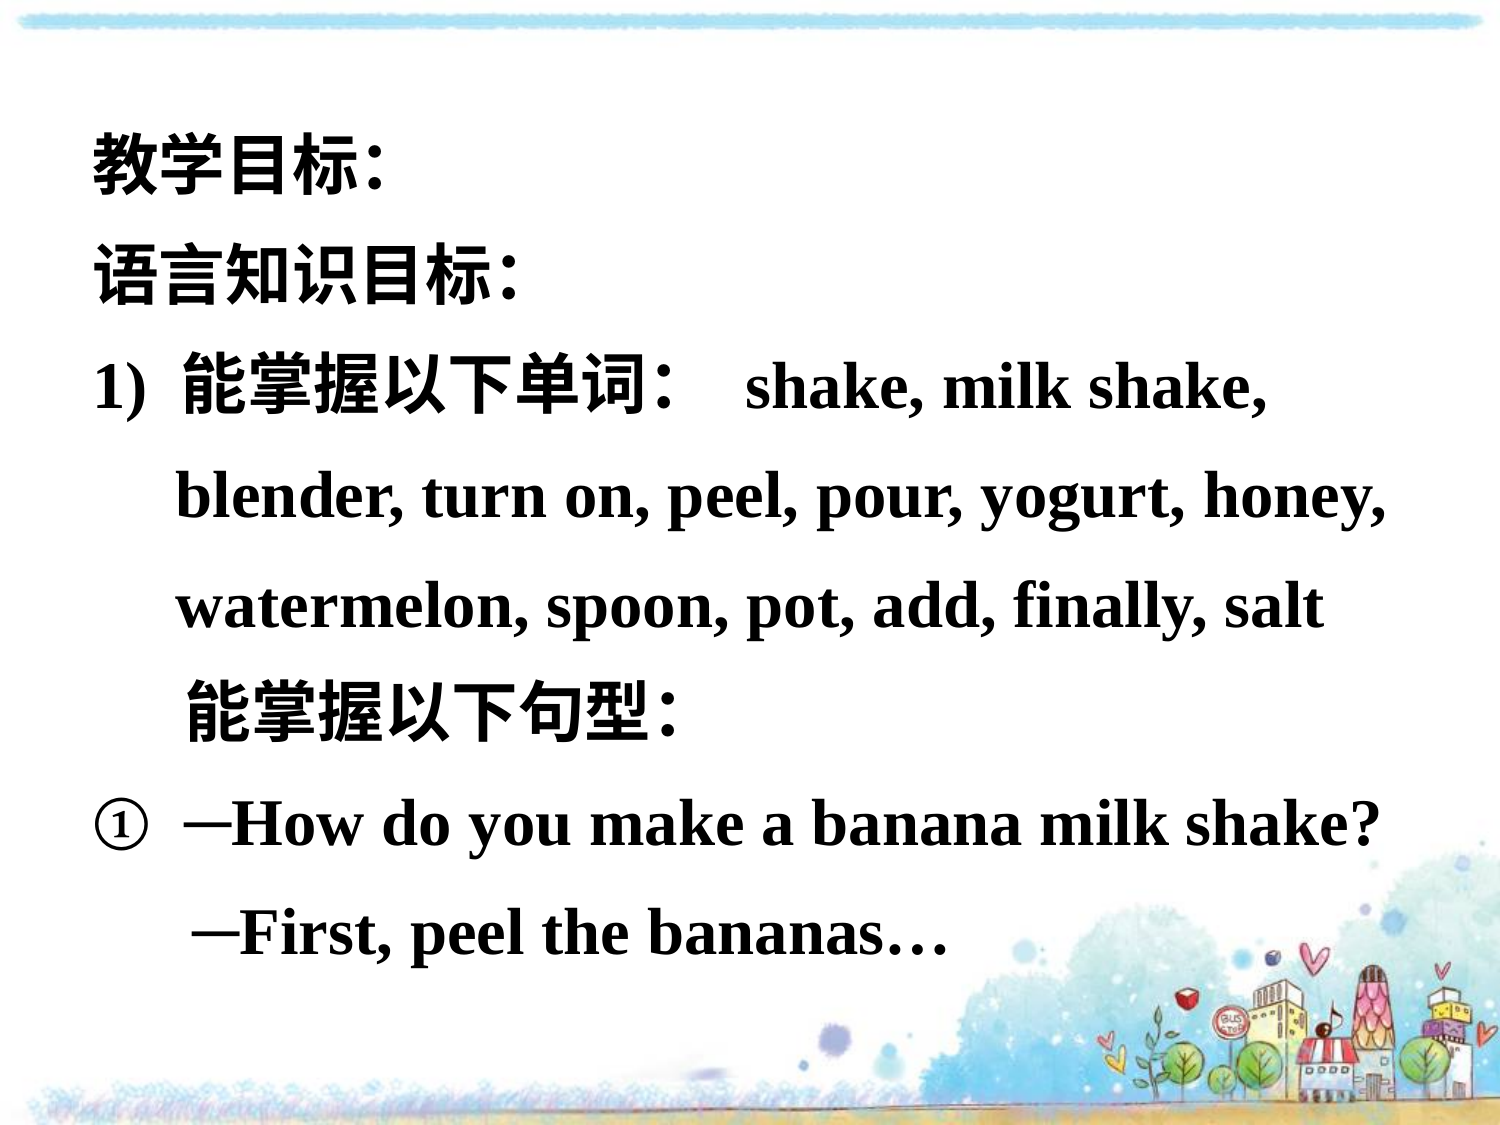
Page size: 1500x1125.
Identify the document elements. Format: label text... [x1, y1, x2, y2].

picture [0, 0, 1500, 1125]
text_box 教学目标： 语言知识目标： 1) 能掌握以下单词： shake, milk shake, blender, turn on, peel, pour, yogurt, honey, watermelon, spoon, pot, add, finally, salt 能掌握以下句型： ① ─How do you make a banana milk shake? ─First, peel the bananas… [77, 99, 1413, 1038]
